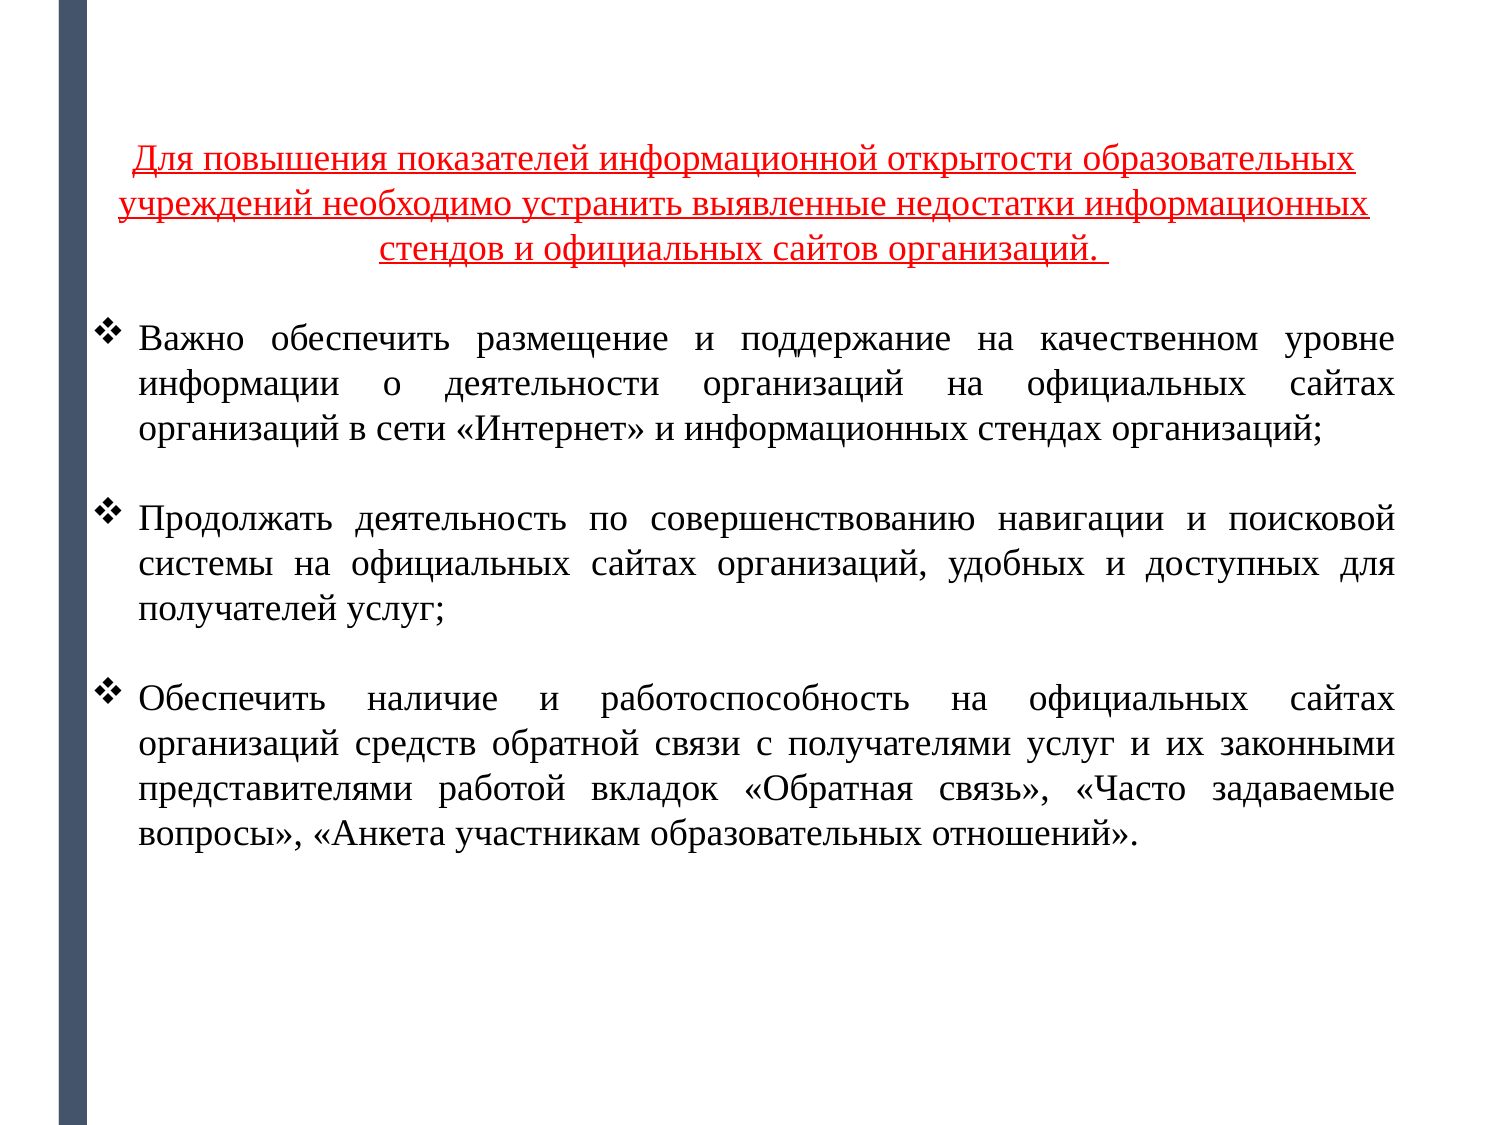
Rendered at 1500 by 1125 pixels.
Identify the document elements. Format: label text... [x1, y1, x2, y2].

text_box Для повышения показателей информационной открытости образовательных учреждений необходимо устранить выявленные недостатки информационных стендов и официальных сайтов организаций. Важно обеспечить размещение и поддержание на качественном уровне информации о деятельности организаций на официальных сайтах организаций в сети «Интернет» и информационных стендах организаций; Продолжать деятельность по совершенствованию навигации и поисковой системы на официальных сайтах организаций, удобных и доступных для получателей услуг; Обеспечить наличие и работоспособность на официальных сайтах организаций средств обратной связи с получателями услуг и их законными представителями работой вкладок «Обратная связь», «Часто задаваемые вопросы», «Анкета участникам образовательных отношений». [76, 125, 1412, 861]
